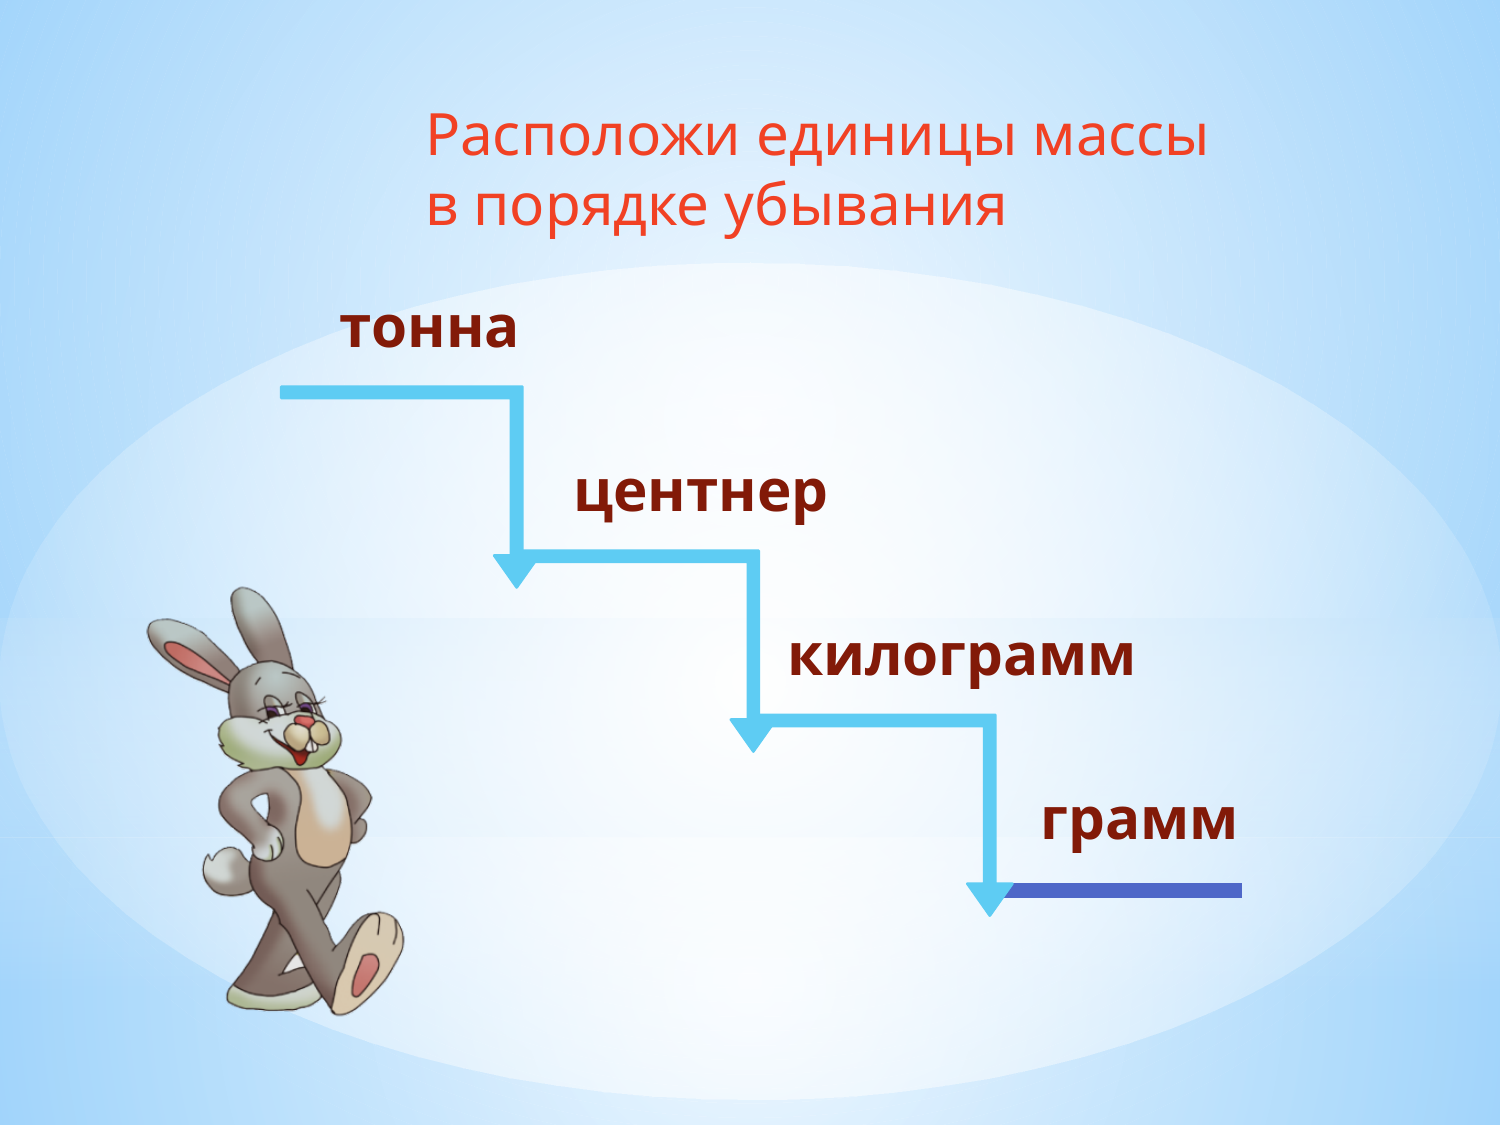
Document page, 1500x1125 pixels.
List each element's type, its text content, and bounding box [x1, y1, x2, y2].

text_box тонна [309, 281, 535, 366]
text_box Расположи единицы массы в порядке убывания [410, 89, 1381, 245]
picture [140, 582, 411, 1020]
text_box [280, 386, 1243, 916]
text_box грамм [1246, 773, 1254, 859]
